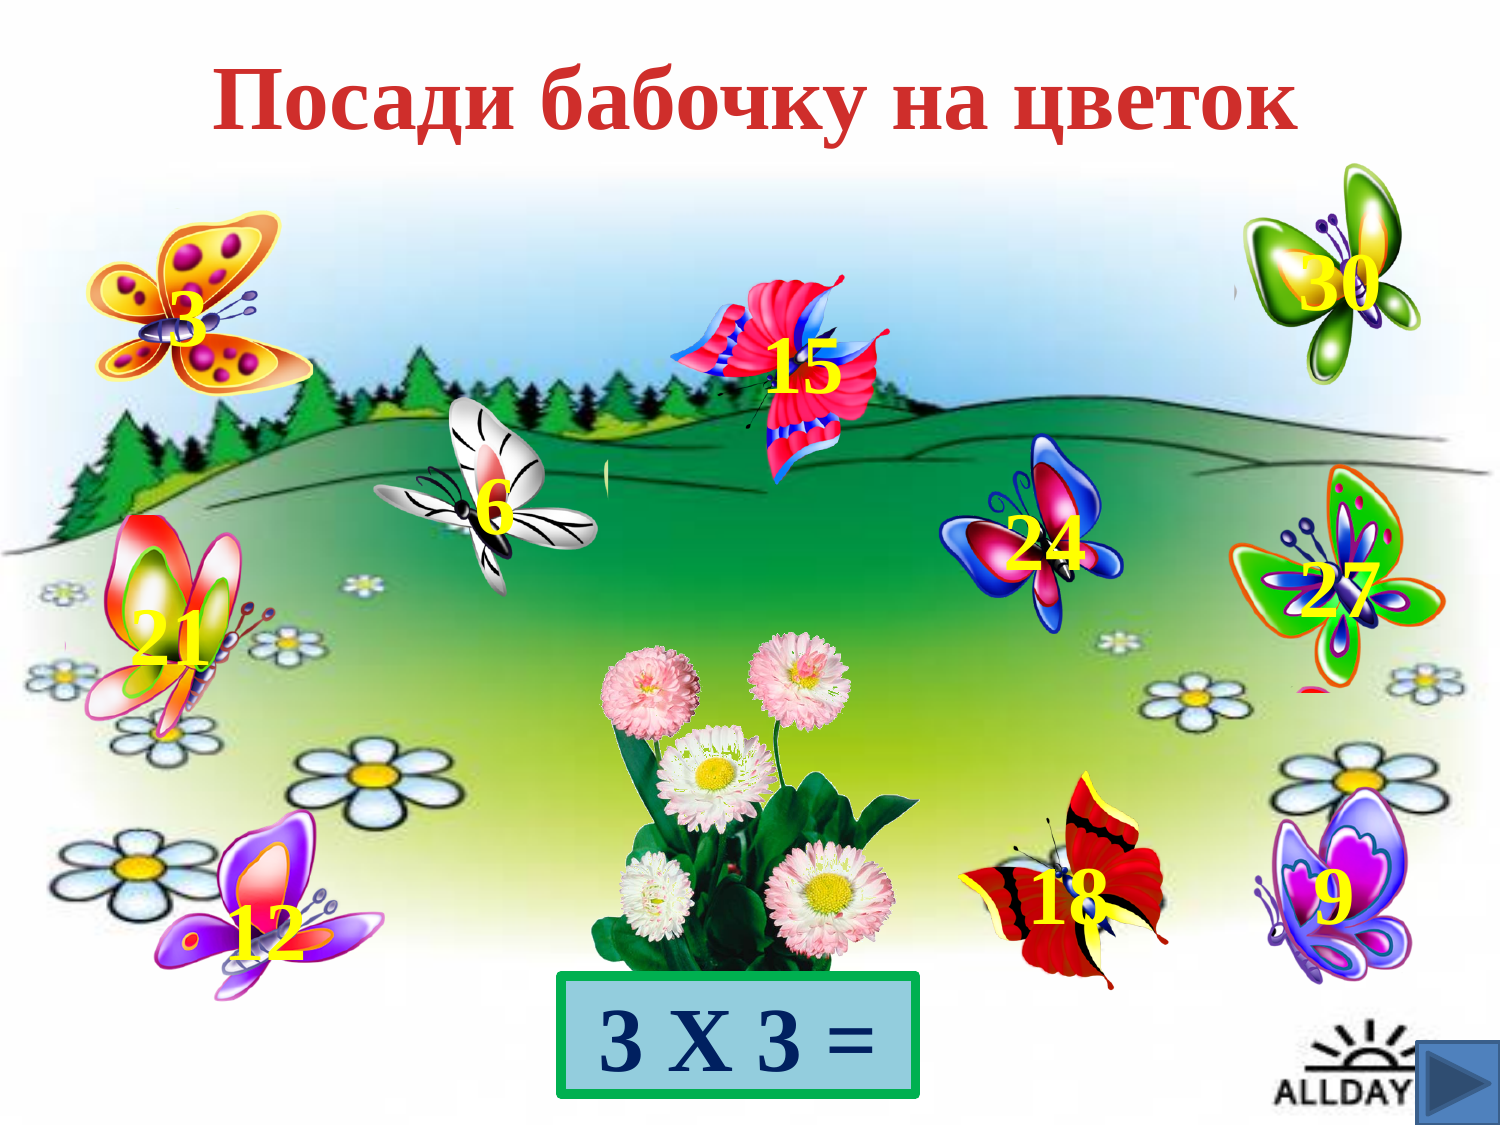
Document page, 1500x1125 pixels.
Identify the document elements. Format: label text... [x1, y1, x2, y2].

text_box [1233, 774, 1448, 1000]
text_box Посади бабочку на цветок [194, 30, 1317, 156]
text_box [950, 762, 1188, 1000]
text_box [76, 207, 314, 410]
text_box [666, 255, 916, 500]
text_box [64, 514, 291, 741]
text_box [1222, 455, 1460, 693]
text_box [1233, 160, 1460, 386]
text_box [1415, 1040, 1500, 1125]
text_box 3 Х 3 = [559, 974, 917, 1096]
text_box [147, 774, 396, 1013]
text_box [938, 420, 1152, 634]
picture [0, 0, 1500, 1125]
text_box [371, 396, 609, 610]
